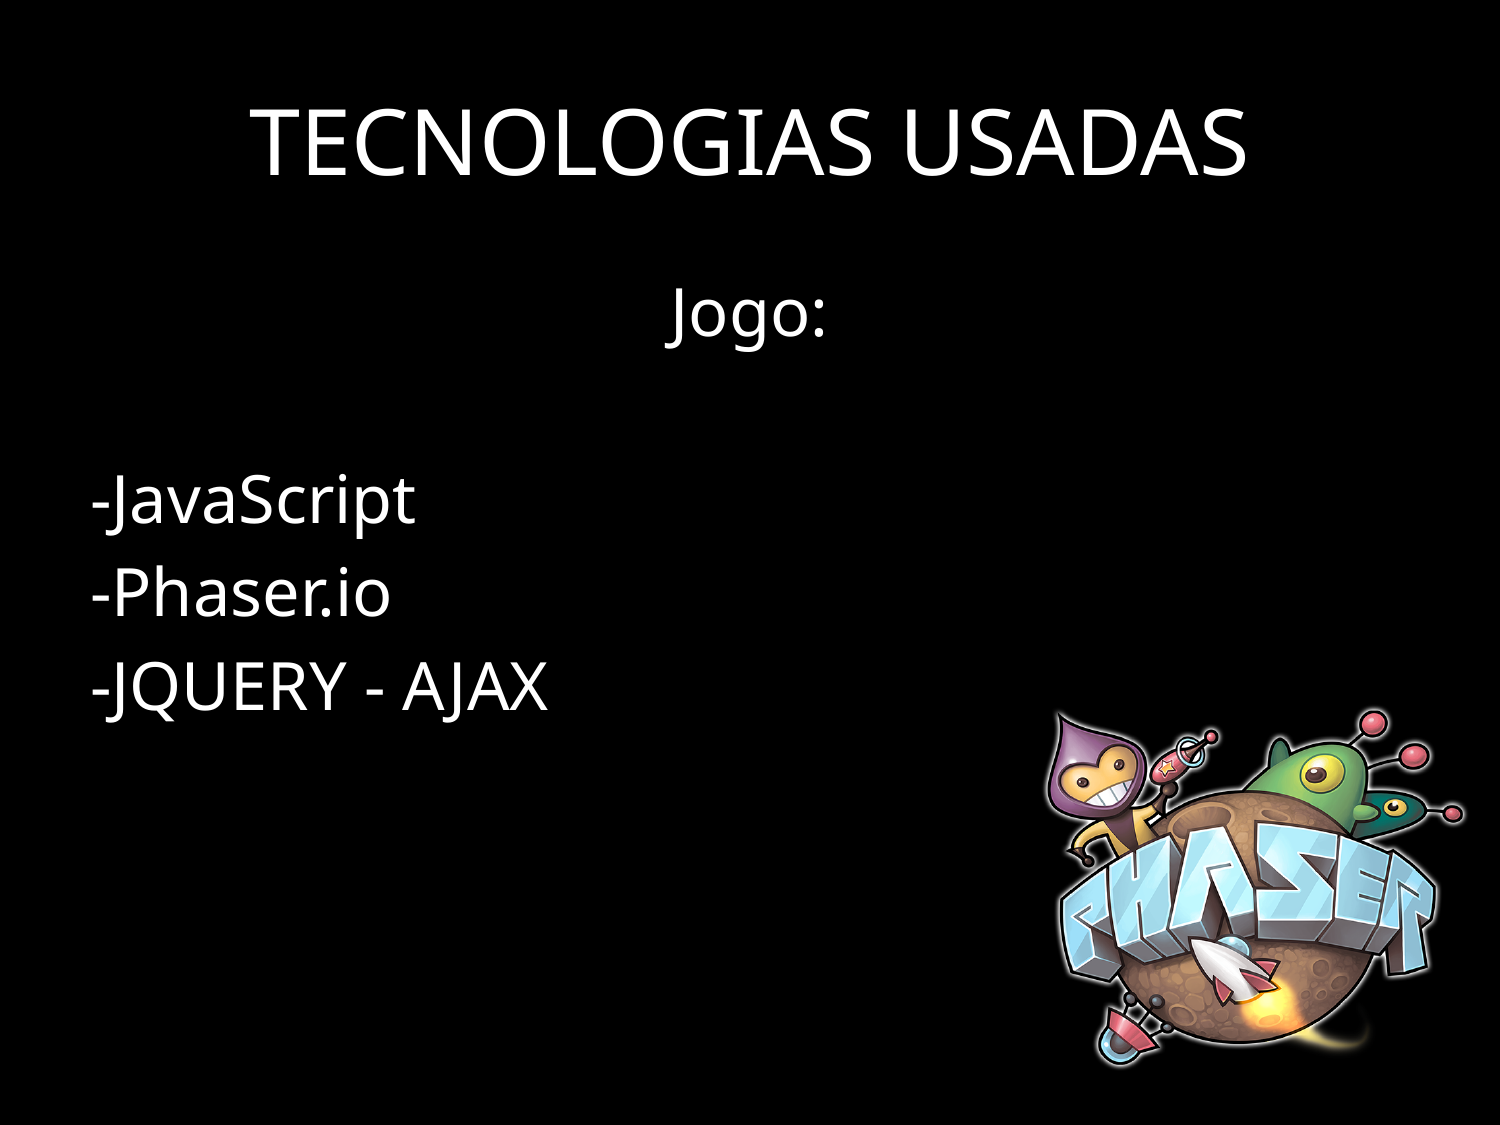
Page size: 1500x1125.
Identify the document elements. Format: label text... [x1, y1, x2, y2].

picture [1041, 703, 1470, 1071]
list Jogo: -JavaScript -Phaser.io -JQUERY - AJAX [75, 262, 1425, 1005]
title TECNOLOGIAS USADAS [75, 45, 1425, 233]
